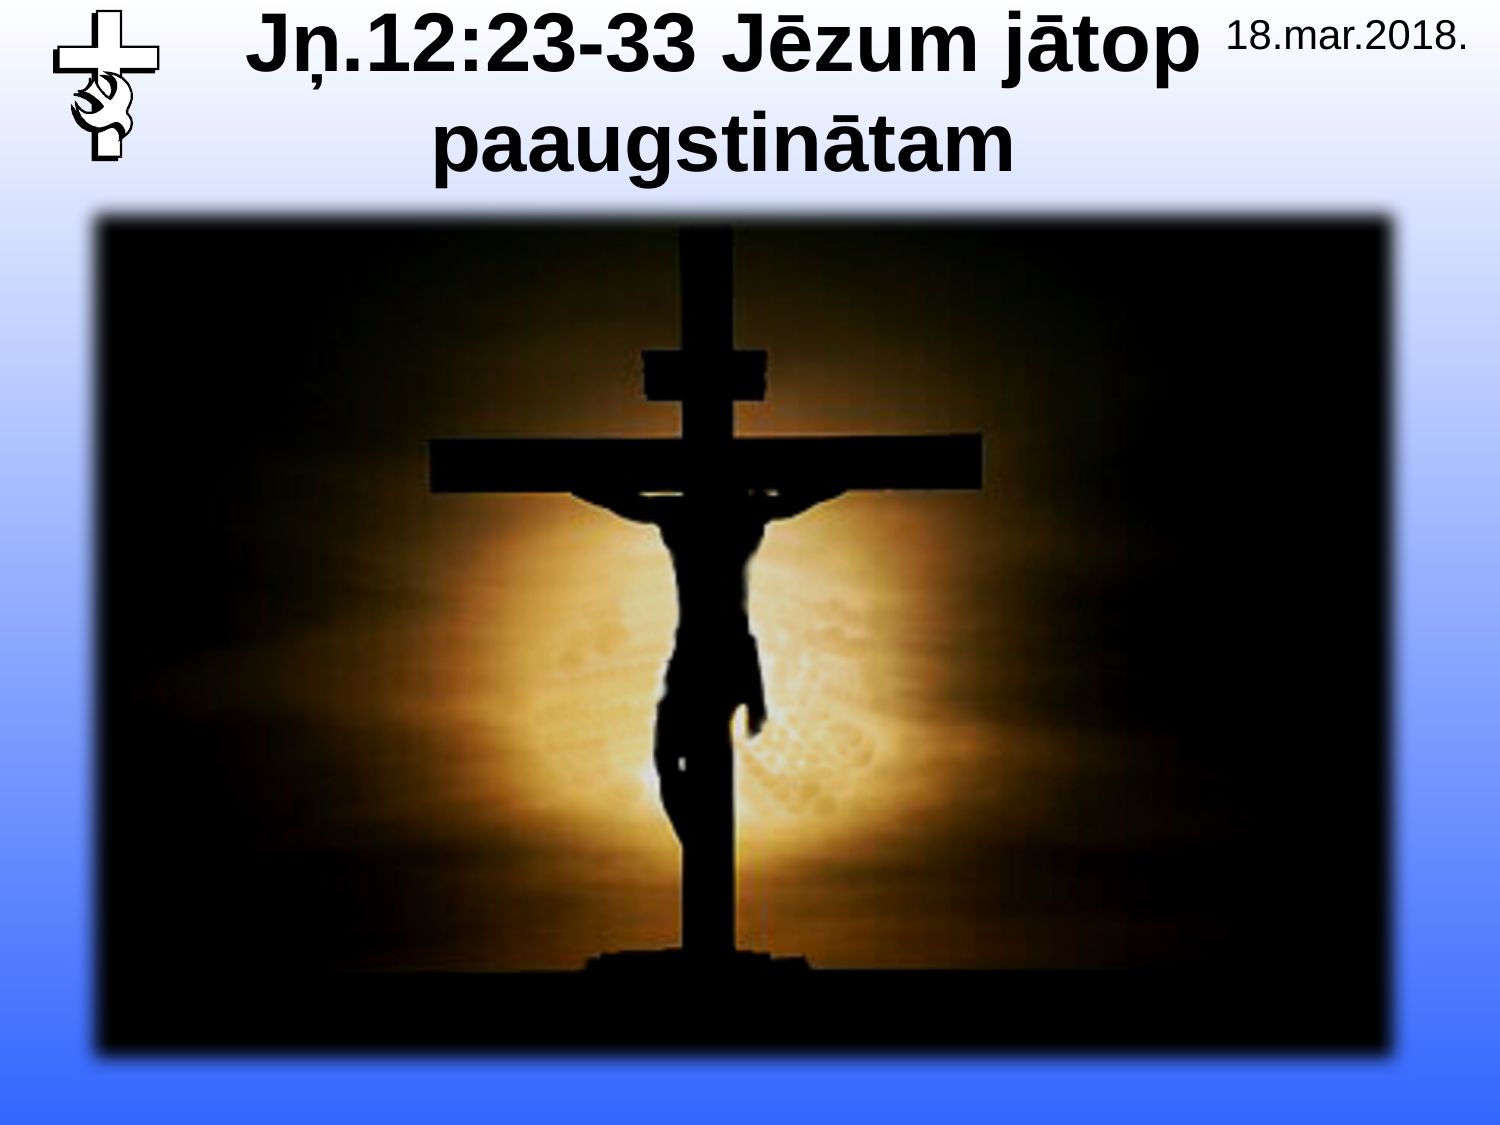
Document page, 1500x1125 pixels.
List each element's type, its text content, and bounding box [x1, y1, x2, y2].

picture [76, 196, 1412, 1077]
title Jņ.12:23-33 Jēzum jātop paaugstinātam [52, 0, 1395, 177]
text_box 18.mar.2018. [1210, 0, 1500, 65]
picture [52, 9, 160, 162]
